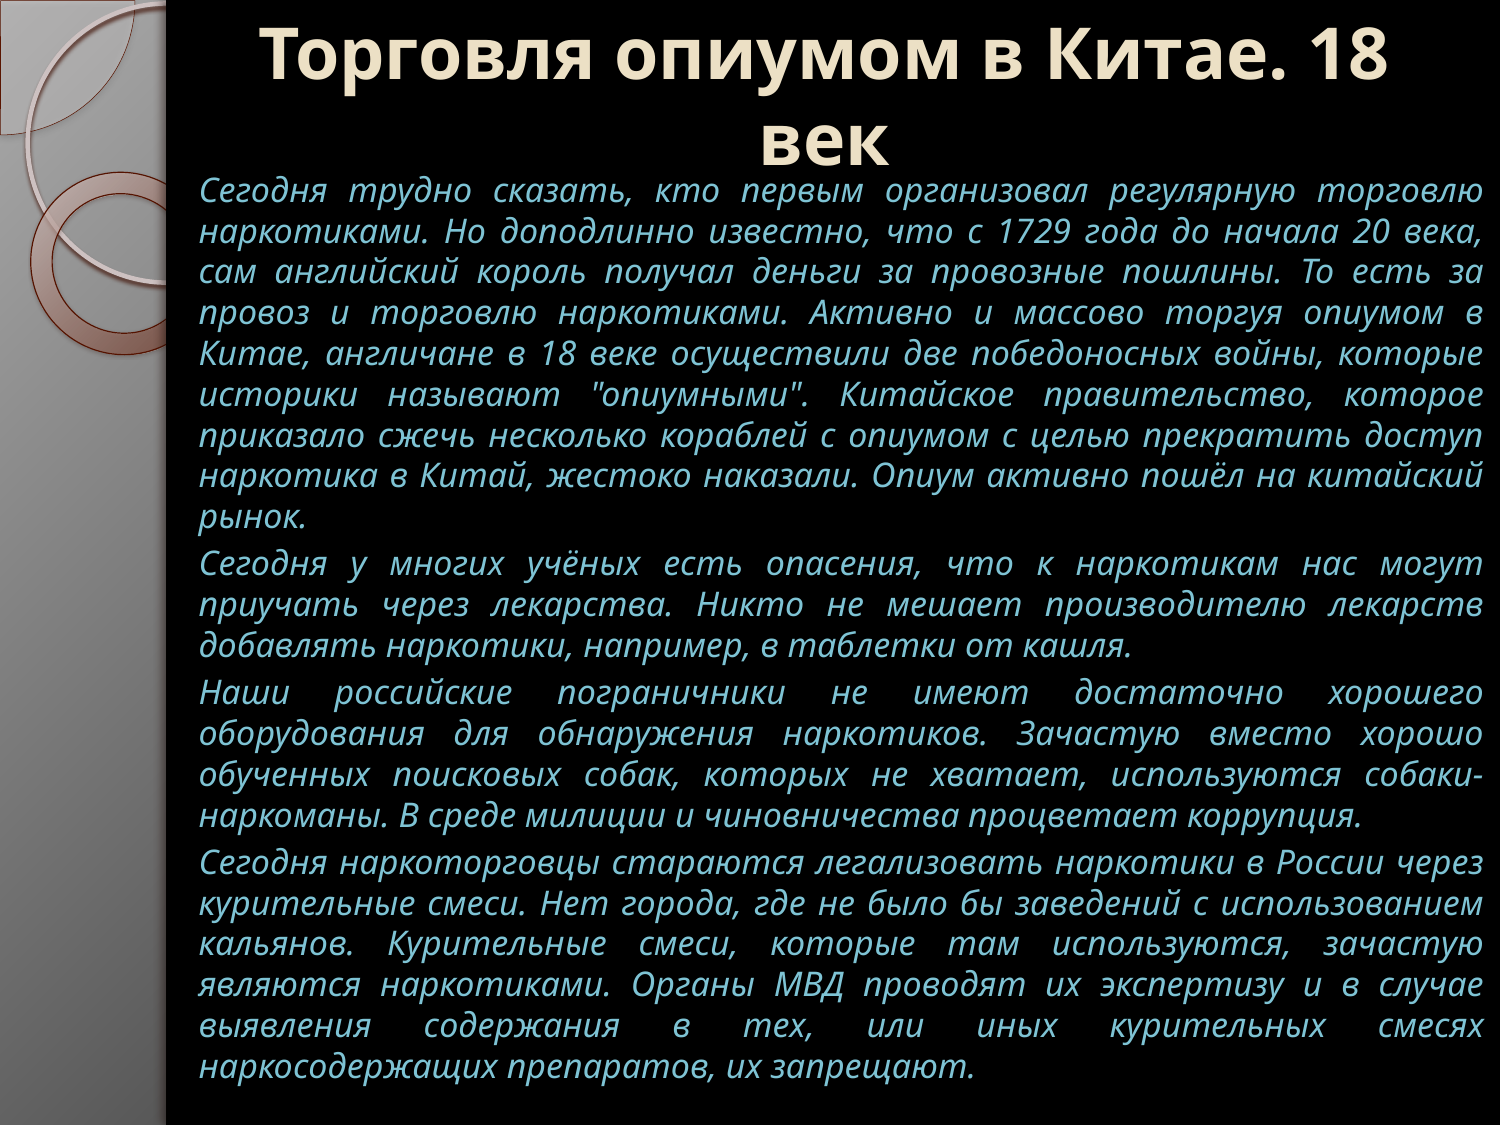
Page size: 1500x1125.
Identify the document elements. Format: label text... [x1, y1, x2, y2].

title Торговля опиумом в Китае. 18 век [183, 0, 1466, 160]
list Сегодня трудно сказать, кто первым организовал регулярную торговлю наркотиками. Но доподлинно известно, что с 1729 года до начала 20 века, сам английский король получал деньги за провозные пошлины. То есть за провоз и торговлю наркотиками. Активно и массово торгуя опиумом в Китае, англичане в 18 веке осуществили две победоносных войны, которые историки называют "опиумными". Китайское правительство, которое приказало сжечь несколько кораблей с опиумом с целью прекратить доступ наркотика в Китай, жестоко наказали. Опиум активно пошёл на китайский рынок. Сегодня у многих учёных есть опасения, что к наркотикам нас могут приучать через лекарства. Никто не мешает производителю лекарств добавлять наркотики, например, в таблетки от кашля. Наши российские пограничники не имеют достаточно хорошего оборудования для обнаружения наркотиков. Зачастую вместо хорошо обученных поисковых собак, которых не хватает, используются собаки-наркоманы. В среде милиции и чиновничества процветает коррупция. Сегодня наркоторговцы стараются легализовать наркотики в России через курительные смеси. Нет города, где не было бы заведений с использованием кальянов. Курительные смеси, которые там используются, зачастую являются наркотиками. Органы МВД проводят их экспертизу и в случае выявления содержания в тех, или иных курительных смесях наркосодержащих препаратов, их запрещают. [171, 160, 1500, 1125]
